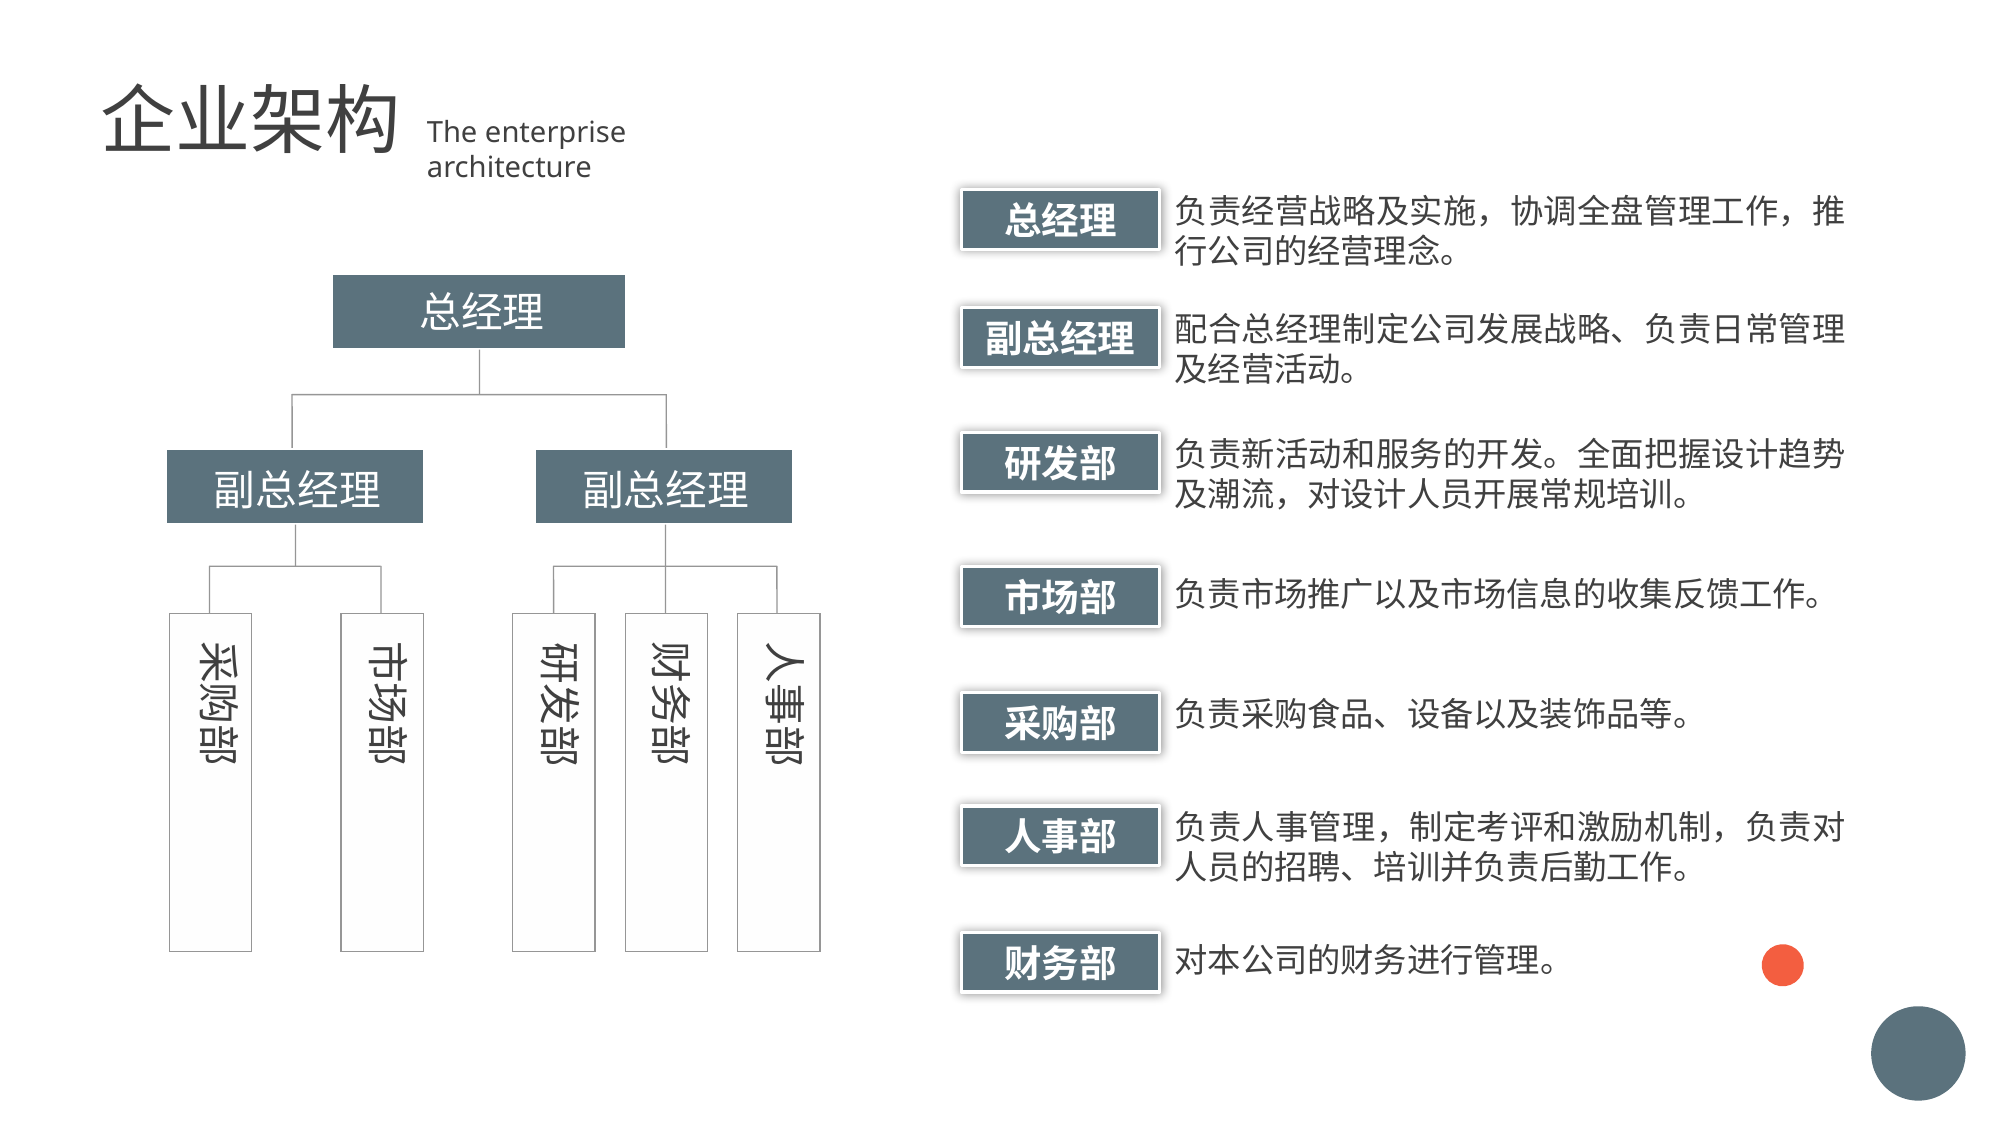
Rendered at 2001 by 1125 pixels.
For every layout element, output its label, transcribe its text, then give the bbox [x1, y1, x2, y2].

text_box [332, 274, 626, 349]
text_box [535, 449, 793, 524]
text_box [291, 349, 667, 450]
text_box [623, 613, 708, 952]
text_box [166, 449, 424, 524]
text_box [512, 613, 595, 952]
text_box 配合总经理制定公司发展战略、负责日常管理及经营活动。 [1159, 300, 1862, 396]
text_box 人事部 [961, 805, 1159, 866]
text_box 采购部 [961, 692, 1160, 753]
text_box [553, 524, 777, 613]
text_box The enterprise architecture [412, 105, 807, 191]
text_box 市场部 [961, 566, 1160, 627]
text_box 负责经营战略及实施，协调全盘管理工作，推行公司的经营理念。 [1159, 182, 1862, 278]
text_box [340, 613, 424, 952]
text_box [1870, 1005, 1967, 1102]
text_box 负责市场推广以及市场信息的收集反馈工作。 [1159, 565, 1862, 621]
text_box 总经理 [961, 189, 1159, 250]
text_box 负责人事管理，制定考评和激励机制，负责对人员的招聘、培训并负责后勤工作。 [1159, 799, 1862, 894]
text_box 负责新活动和服务的开发。全面把握设计趋势及潮流，对设计人员开展常规培训。 [1159, 425, 1862, 521]
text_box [209, 524, 381, 613]
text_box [737, 613, 821, 952]
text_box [169, 613, 253, 952]
text_box 负责采购食品、设备以及装饰品等。 [1159, 685, 1862, 741]
text_box 研发部 [961, 432, 1159, 493]
text_box 副总经理 [961, 307, 1159, 368]
text_box 财务部 [961, 932, 1160, 993]
text_box 企业架构 [85, 65, 423, 171]
text_box 对本公司的财务进行管理。 [1159, 932, 1862, 987]
